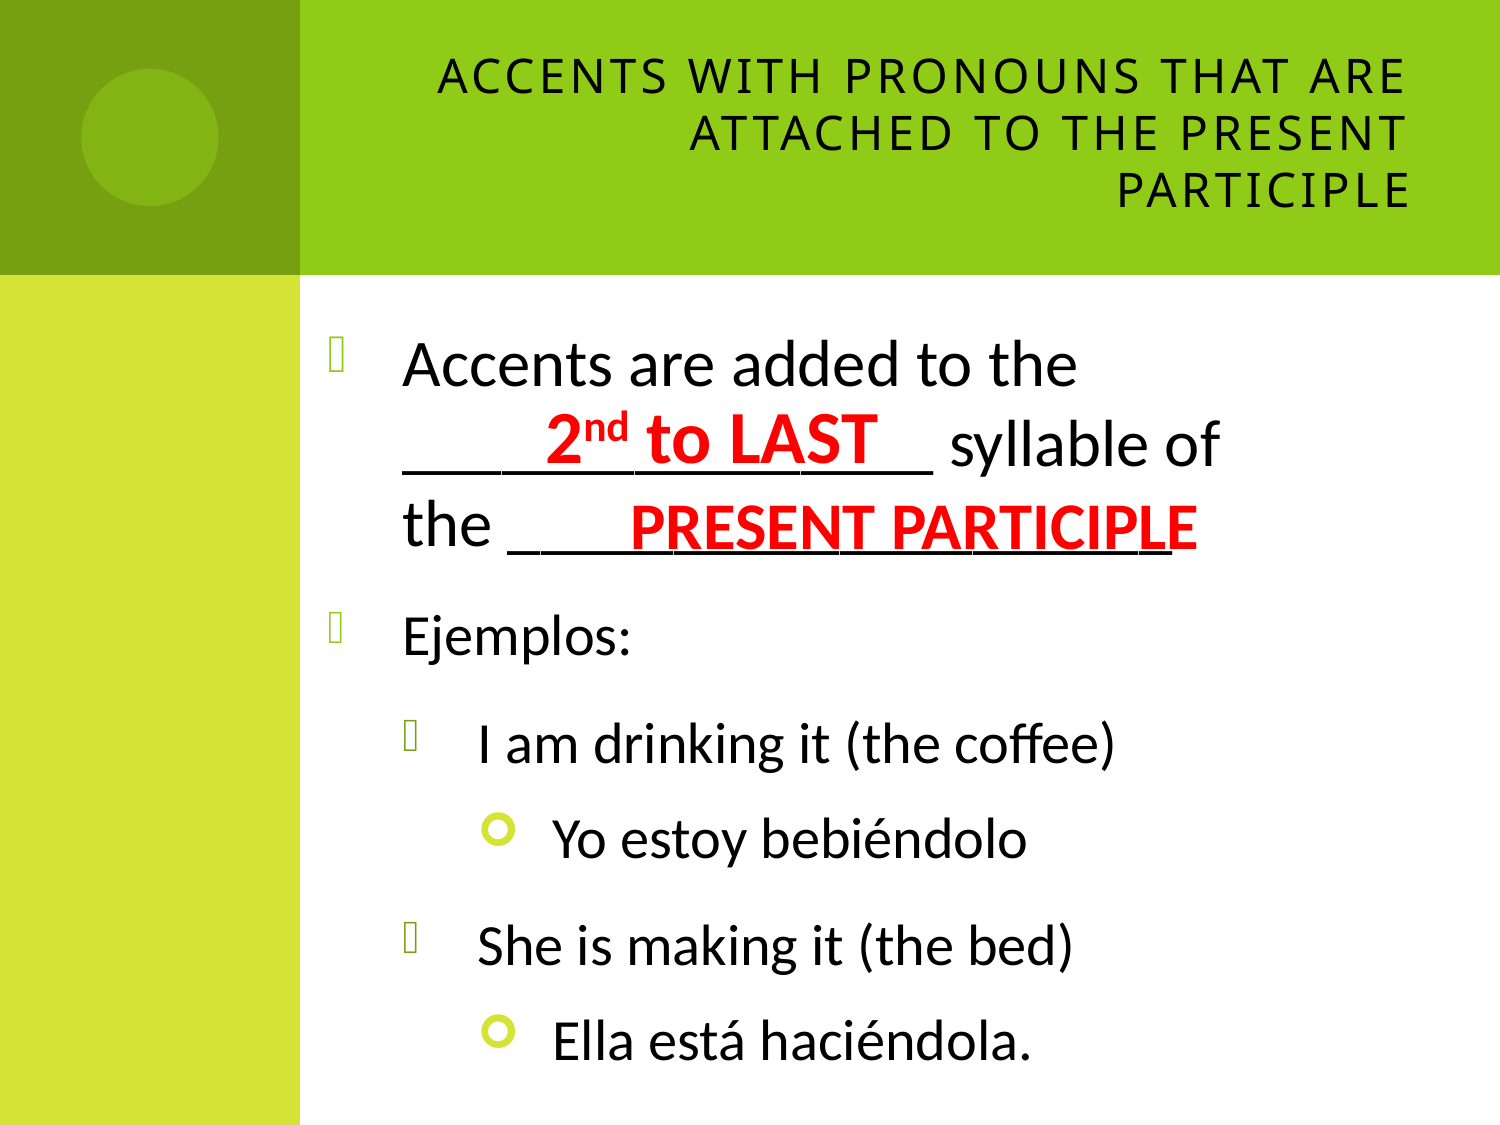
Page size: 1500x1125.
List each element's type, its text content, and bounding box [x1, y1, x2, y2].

text_box 2nd to LAST [530, 381, 894, 487]
text_box PRESENT PARTICIPLE [615, 474, 1215, 570]
title ACCENTS with Pronouns that are ATTACHED to the present participle [399, 37, 1425, 225]
list Accents are added to the ________________ syllable of the ____________________ Ejemplos: I am drinking it (the coffee) Yo estoy bebiéndolo She is making it (the bed) Ella está haciéndola. [312, 312, 1338, 1088]
